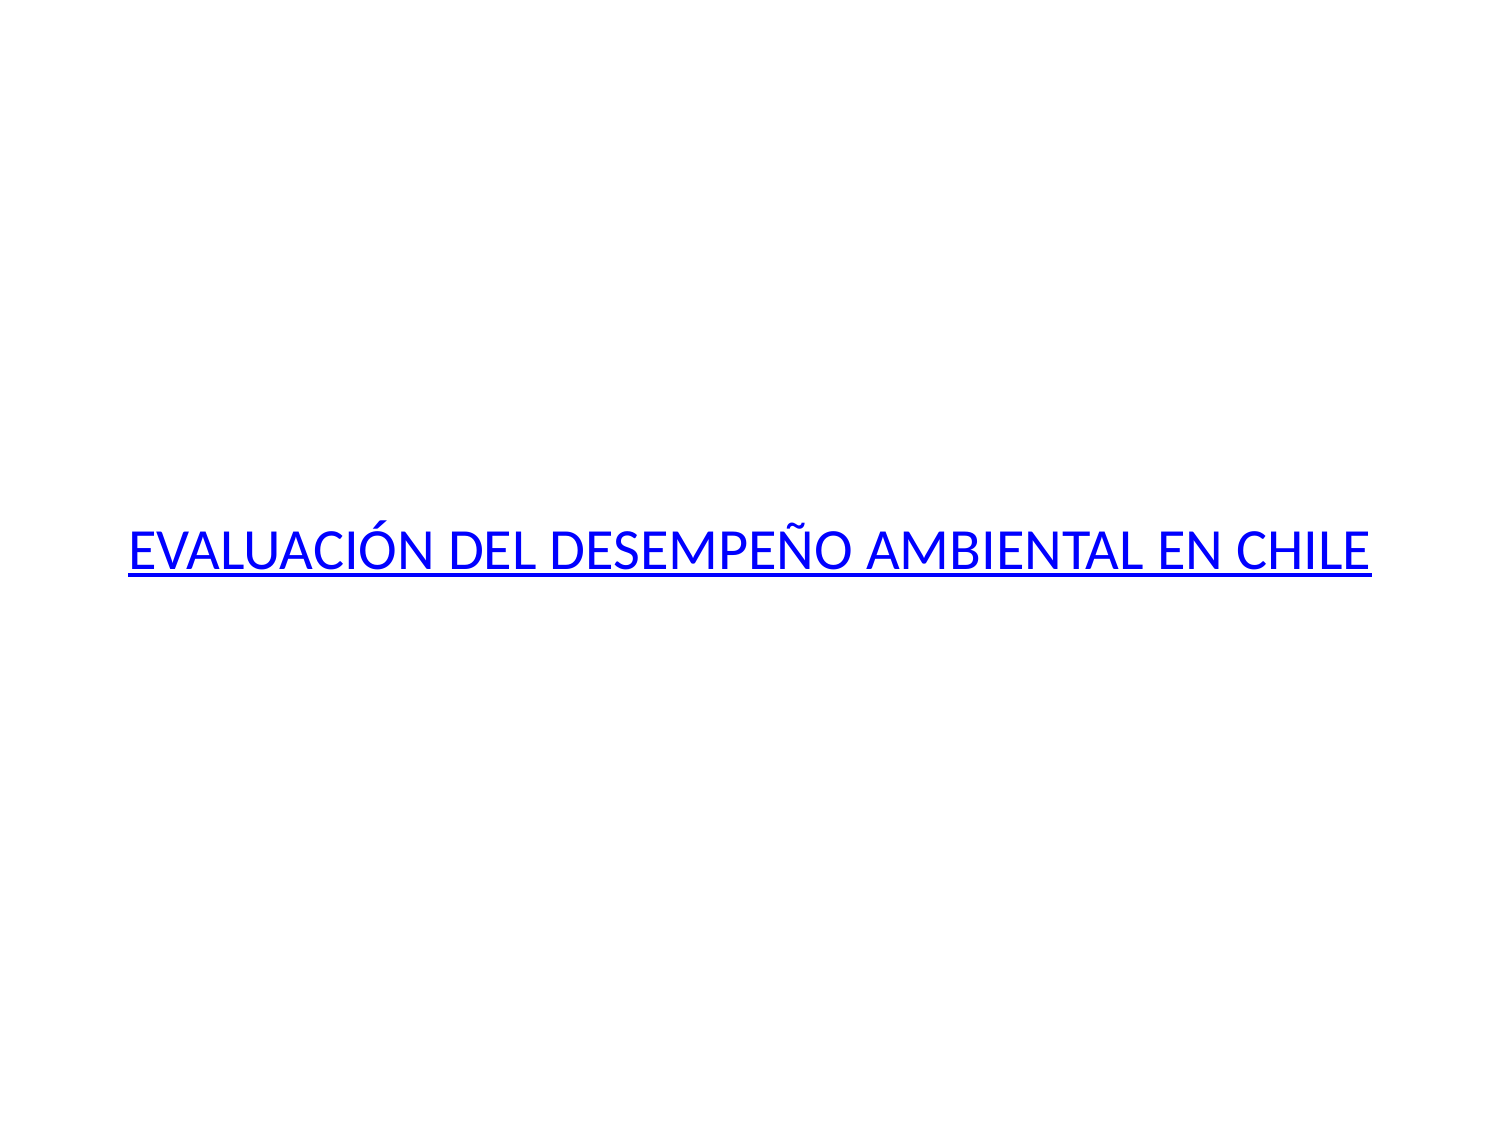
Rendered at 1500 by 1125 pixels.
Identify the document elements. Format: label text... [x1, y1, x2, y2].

text_box EVALUACIÓN DEL DESEMPEÑO AMBIENTAL EN CHILE [0, 503, 1500, 589]
